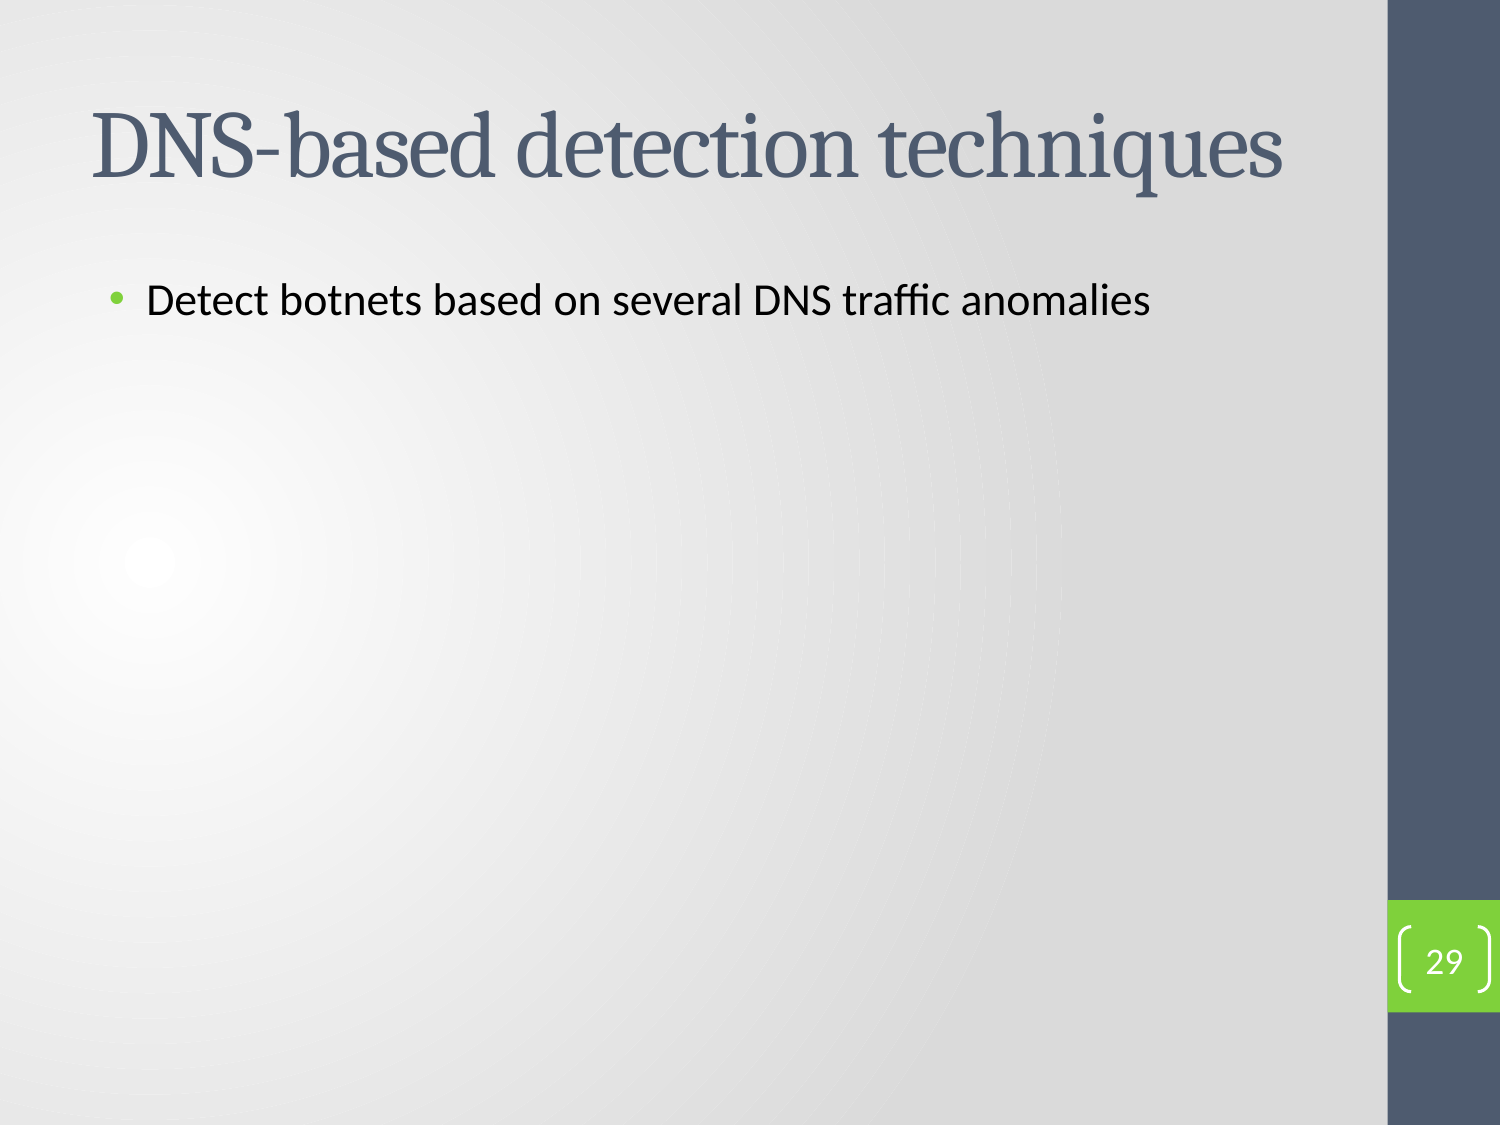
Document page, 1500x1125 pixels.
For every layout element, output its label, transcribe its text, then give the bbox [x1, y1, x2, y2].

slide_number 29 [1397, 925, 1492, 994]
title DNS-based detection techniques [75, 45, 1325, 233]
list Detect botnets based on several DNS traffic anomalies [75, 262, 1325, 1050]
